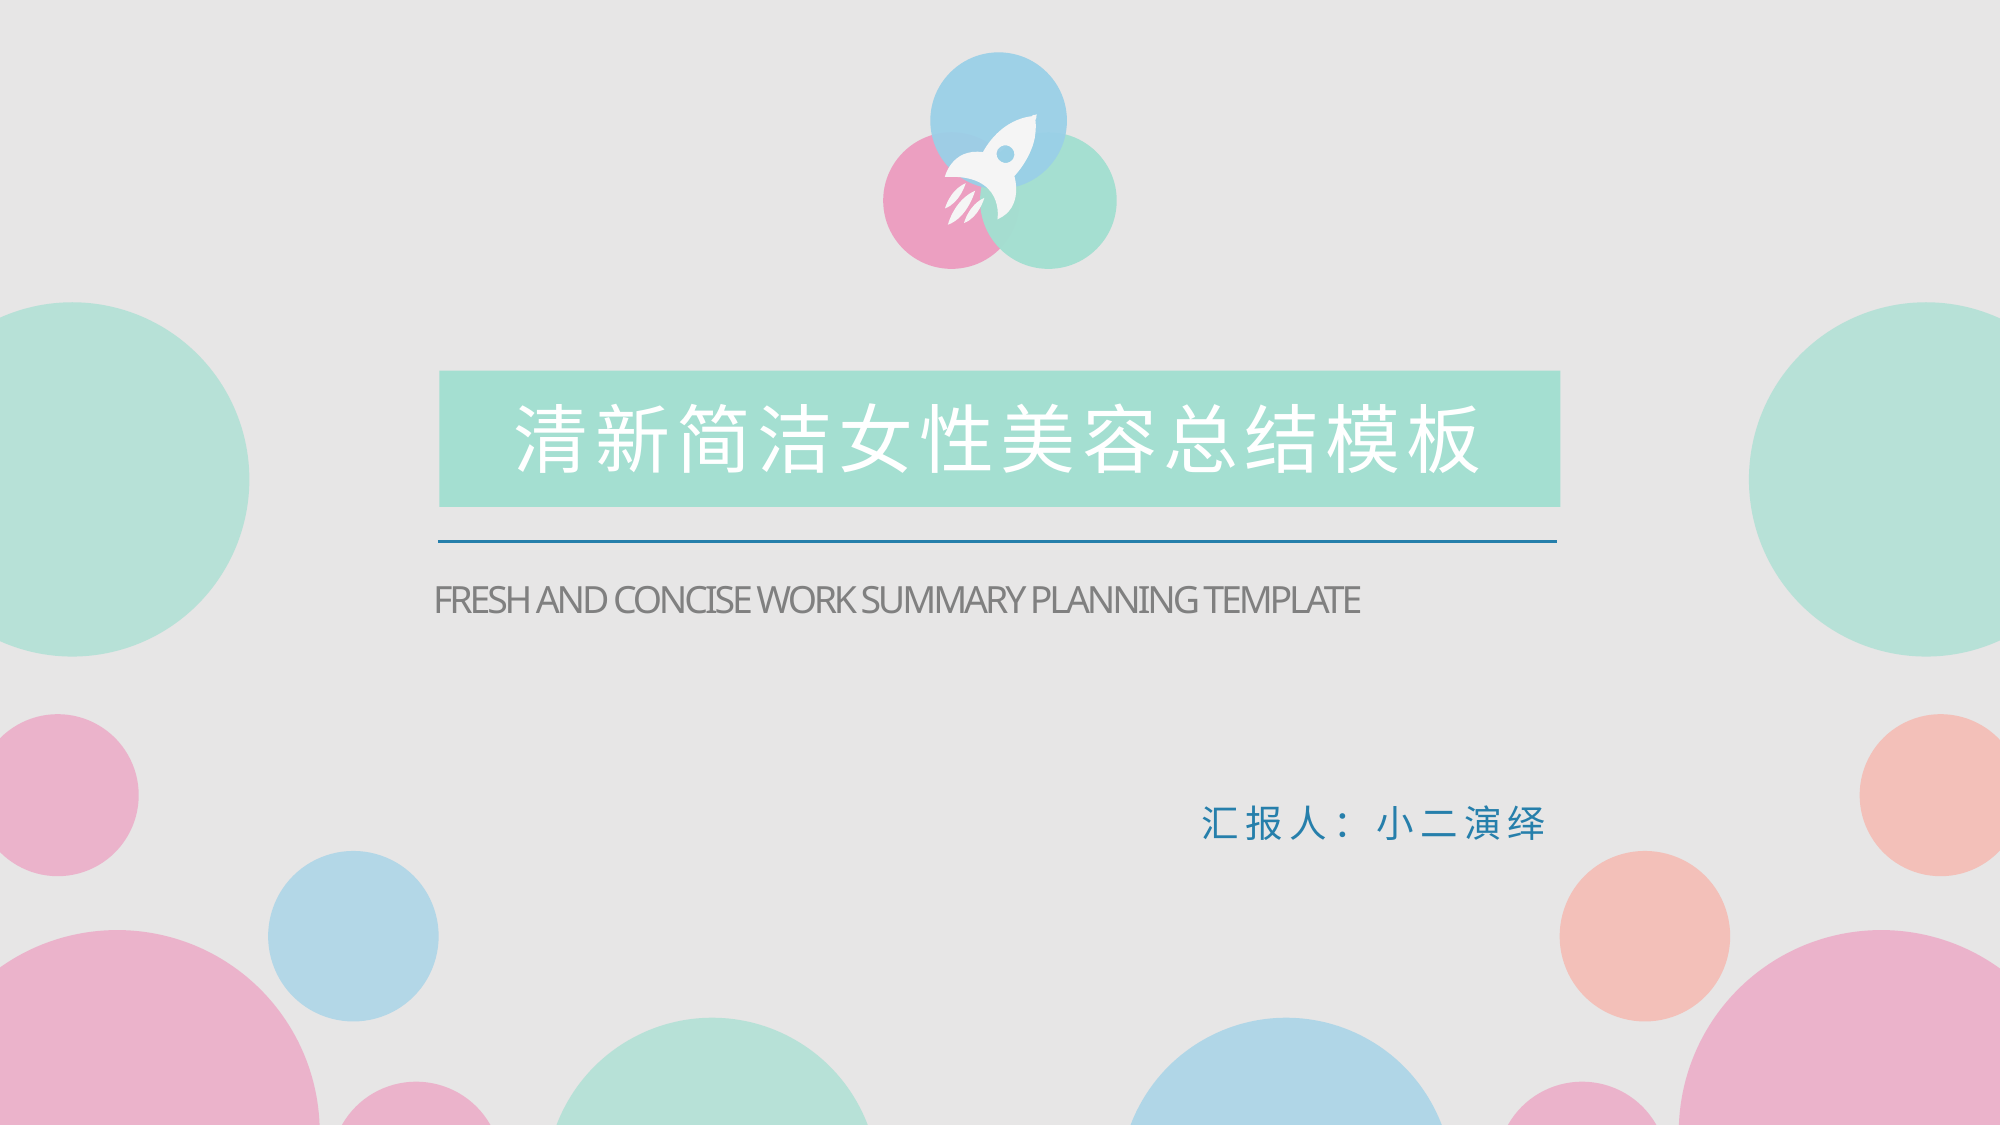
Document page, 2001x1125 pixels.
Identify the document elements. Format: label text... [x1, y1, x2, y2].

text_box [1506, 1080, 1658, 1125]
text_box [340, 1080, 492, 1125]
text_box [1558, 849, 1732, 1023]
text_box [883, 52, 1117, 269]
text_box [0, 301, 251, 658]
text_box 汇报人：小二演绎 [1129, 792, 1561, 853]
text_box [0, 713, 140, 878]
text_box [555, 1016, 869, 1125]
text_box [267, 849, 440, 1023]
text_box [418, 370, 1581, 629]
text_box [1677, 929, 2000, 1125]
text_box [0, 929, 321, 1125]
text_box [1747, 301, 2000, 658]
text_box [1129, 1016, 1443, 1125]
text_box [1858, 713, 2000, 878]
